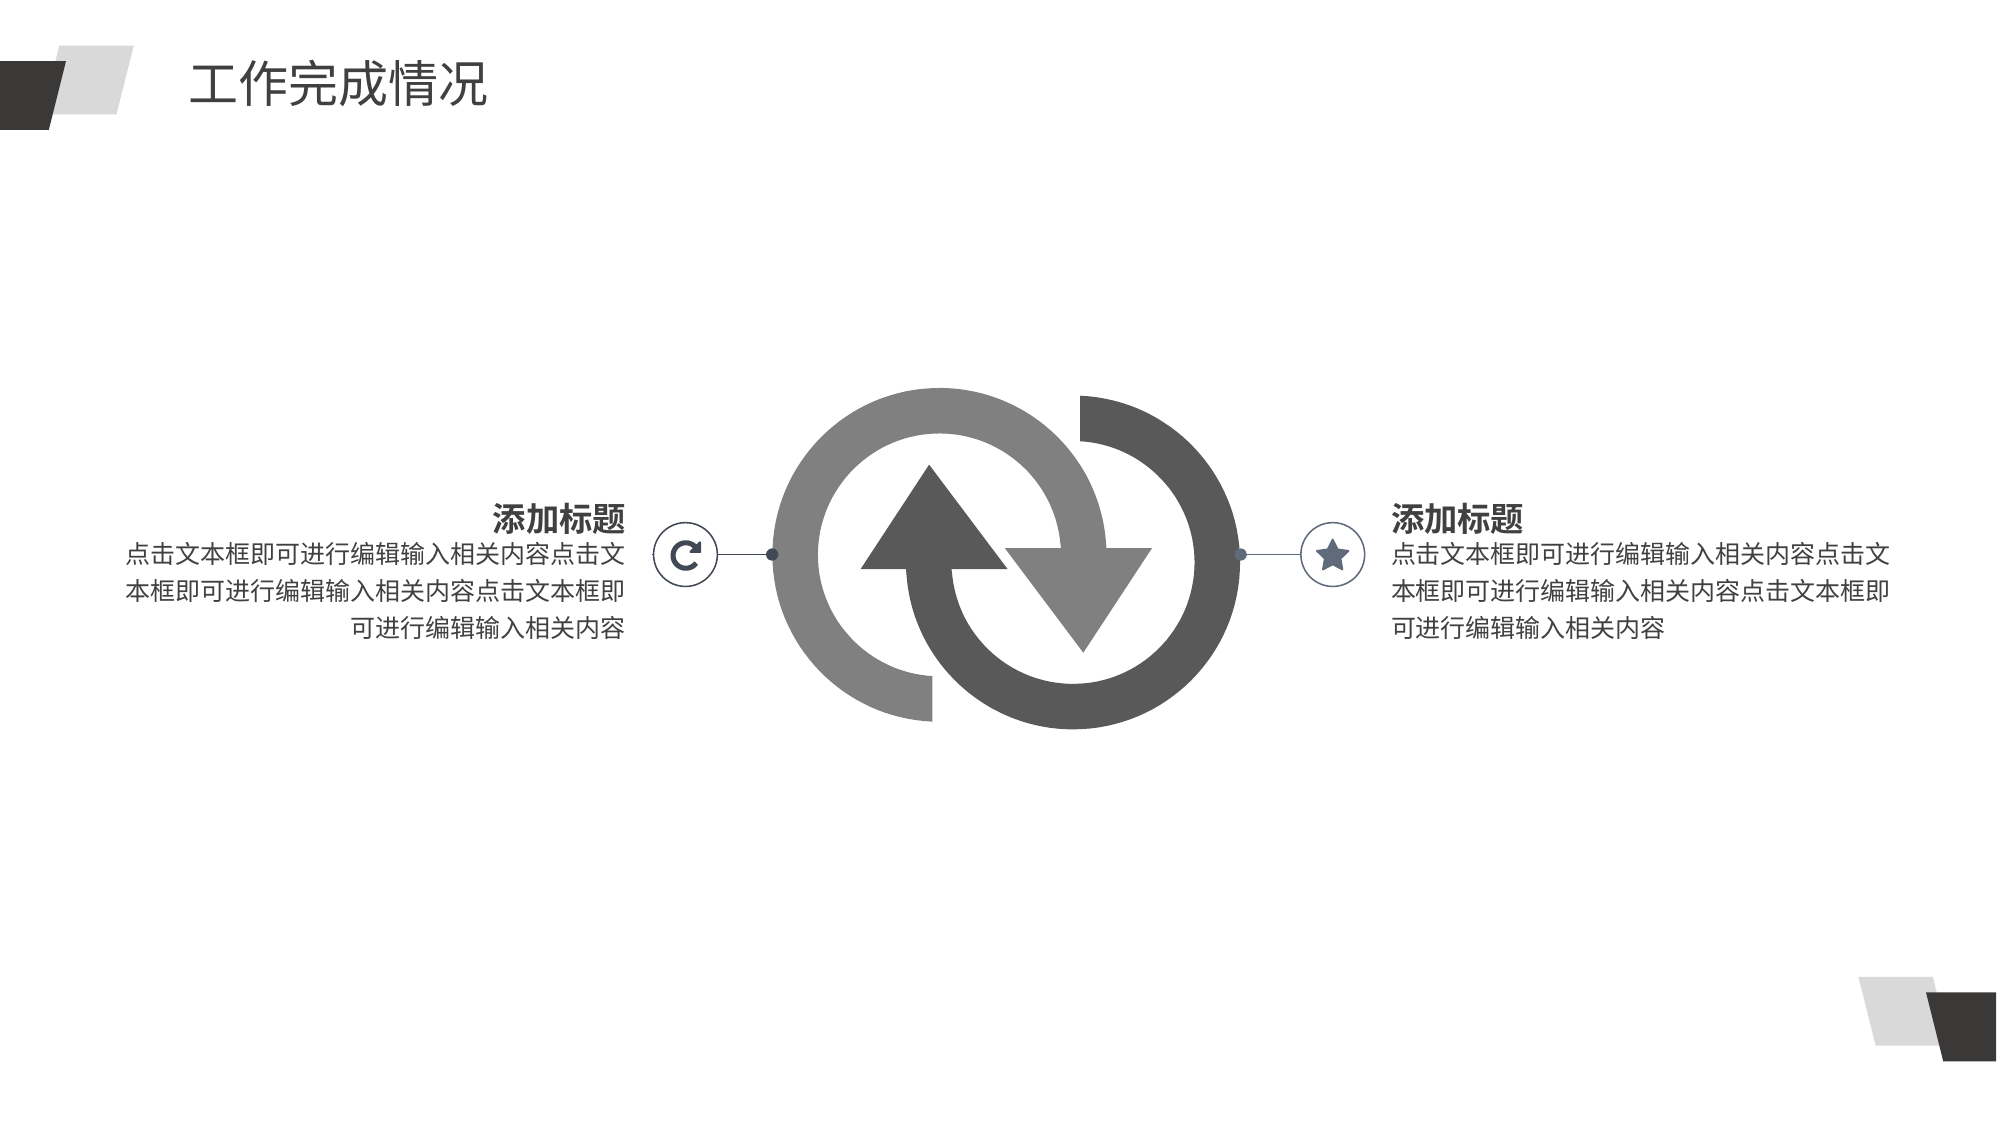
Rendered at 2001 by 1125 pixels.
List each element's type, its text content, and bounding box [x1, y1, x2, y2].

text_box 点击文本框即可进行编辑输入相关内容点击文本框即可进行编辑输入相关内容点击文本框即可进行编辑输入相关内容 [1376, 523, 1923, 651]
text_box [653, 522, 718, 554]
text_box 点击文本框即可进行编辑输入相关内容点击文本框即可进行编辑输入相关内容点击文本框即可进行编辑输入相关内容 [94, 523, 641, 651]
text_box [1300, 522, 1365, 587]
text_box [1858, 976, 1997, 1062]
text_box 添加标题 [1376, 480, 1587, 546]
text_box [653, 555, 718, 587]
text_box 添加标题 [430, 480, 641, 546]
text_box [670, 540, 702, 554]
text_box [1316, 538, 1350, 571]
text_box [772, 387, 1152, 722]
text_box [860, 395, 1241, 730]
text_box [670, 555, 698, 571]
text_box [0, 45, 134, 130]
text_box 工作完成情况 [173, 45, 1064, 121]
